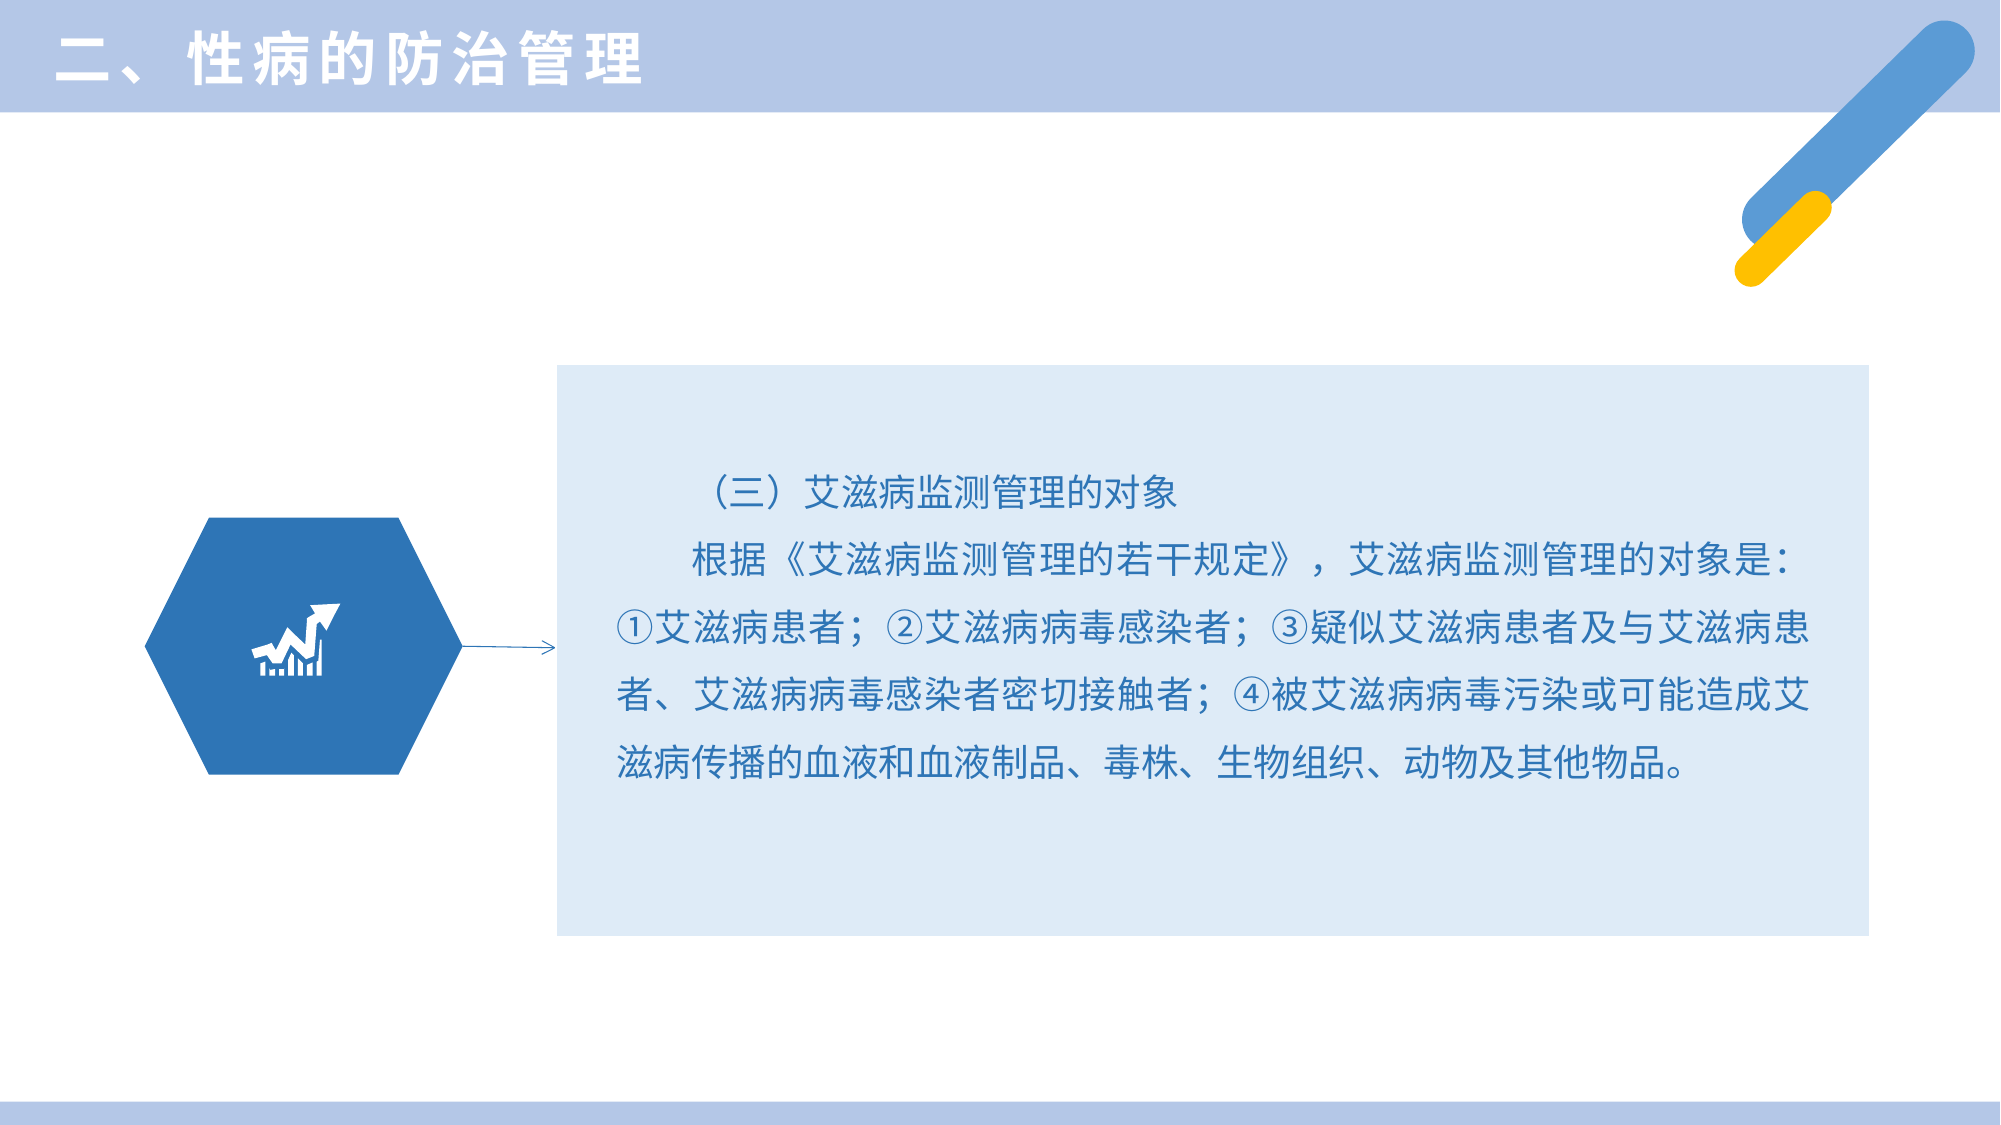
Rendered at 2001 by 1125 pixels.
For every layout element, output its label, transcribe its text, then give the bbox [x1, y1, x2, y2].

text_box 二、性病的防治管理 [41, 16, 655, 98]
text_box [251, 603, 341, 664]
text_box [297, 658, 303, 676]
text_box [1678, 116, 2000, 185]
text_box [306, 662, 313, 676]
text_box [269, 668, 276, 676]
text_box （三）艾滋病监测管理的对象 根据《艾滋病监测管理的若干规定》，艾滋病监测管理的对象是：①艾滋病患者；②艾滋病病毒感染者；③疑似艾滋病患者及与艾滋病患者、艾滋病病毒感染者密切接触者；④被艾滋病病毒污染或可能造成艾滋病传播的血液和血液制品、毒株、生物组织、动物及其他物品。 [601, 438, 1826, 791]
text_box [279, 668, 285, 676]
text_box [555, 363, 1872, 938]
text_box [260, 661, 266, 676]
text_box [288, 652, 294, 676]
text_box [143, 516, 464, 776]
text_box [316, 639, 322, 676]
